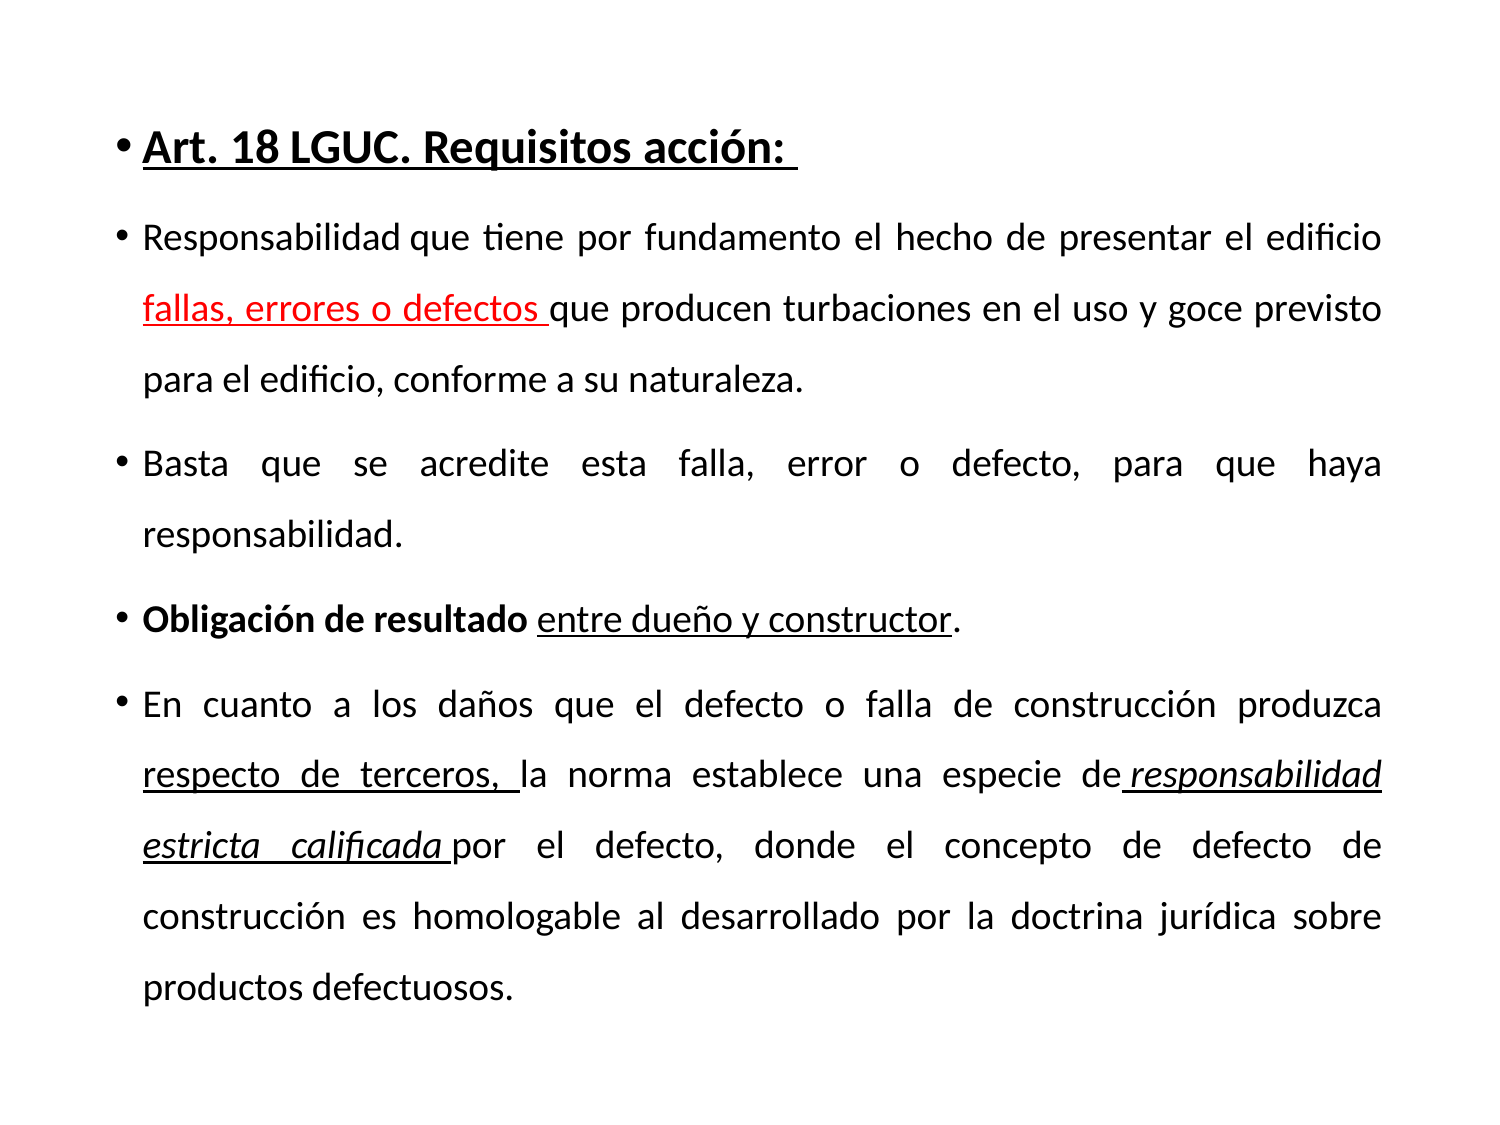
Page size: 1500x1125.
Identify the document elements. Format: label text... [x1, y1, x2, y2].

list Art. 18 LGUC. Requisitos acción: Responsabilidad que tiene por fundamento el hecho de presentar el edificio fallas, errores o defectos que producen turbaciones en el uso y goce previsto para el edificio, conforme a su naturaleza. Basta que se acredite esta falla, error o defecto, para que haya responsabilidad. Obligación de resultado entre dueño y constructor. En cuanto a los daños que el defecto o falla de construcción produzca respecto de terceros, la norma establece una especie de responsabilidad estricta calificada por el defecto, donde el concepto de defecto de construcción es homologable al desarrollado por la doctrina jurídica sobre productos defectuosos. [100, 78, 1398, 1017]
